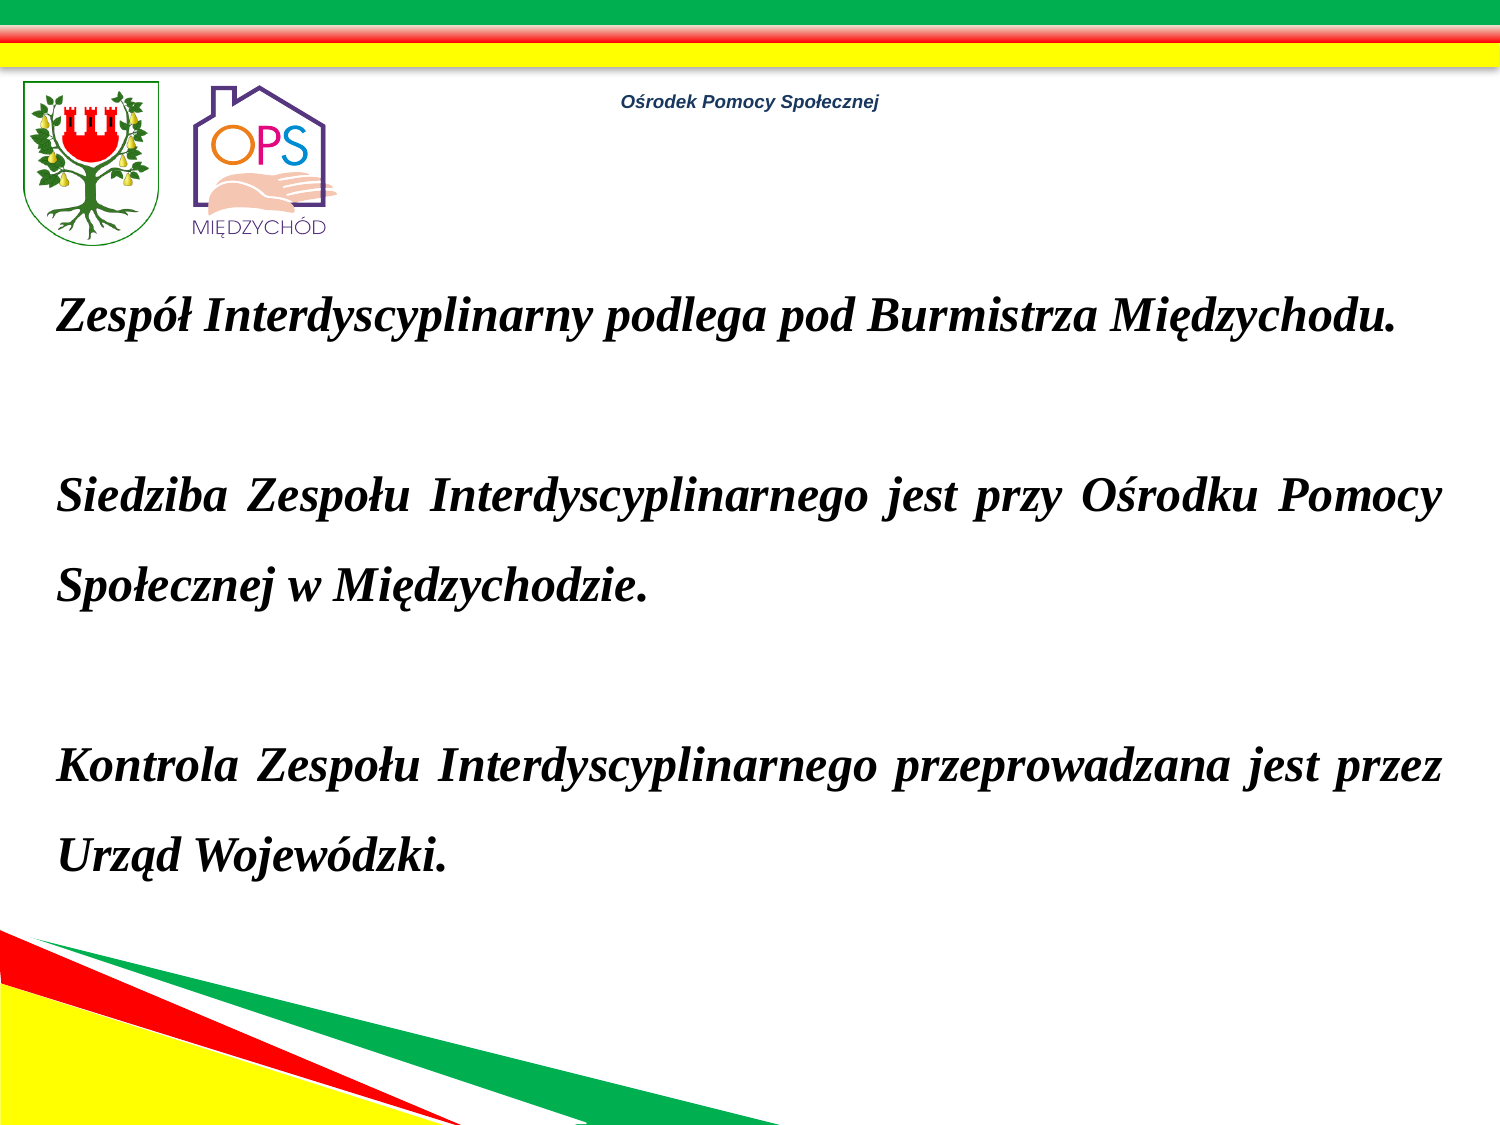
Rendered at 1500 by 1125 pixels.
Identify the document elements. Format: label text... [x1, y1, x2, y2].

slide_number Zespół Interdyscyplinarny podlega pod Burmistrza Międzychodu. Siedziba Zespołu Interdyscyplinarnego jest przy Ośrodku Pomocy Społecznej w Międzychodzie. Kontrola Zespołu Interdyscyplinarnego przeprowadzana jest przez Urząd Wojewódzki. [41, 78, 1459, 1125]
picture [23, 81, 41, 246]
picture [159, 63, 372, 260]
